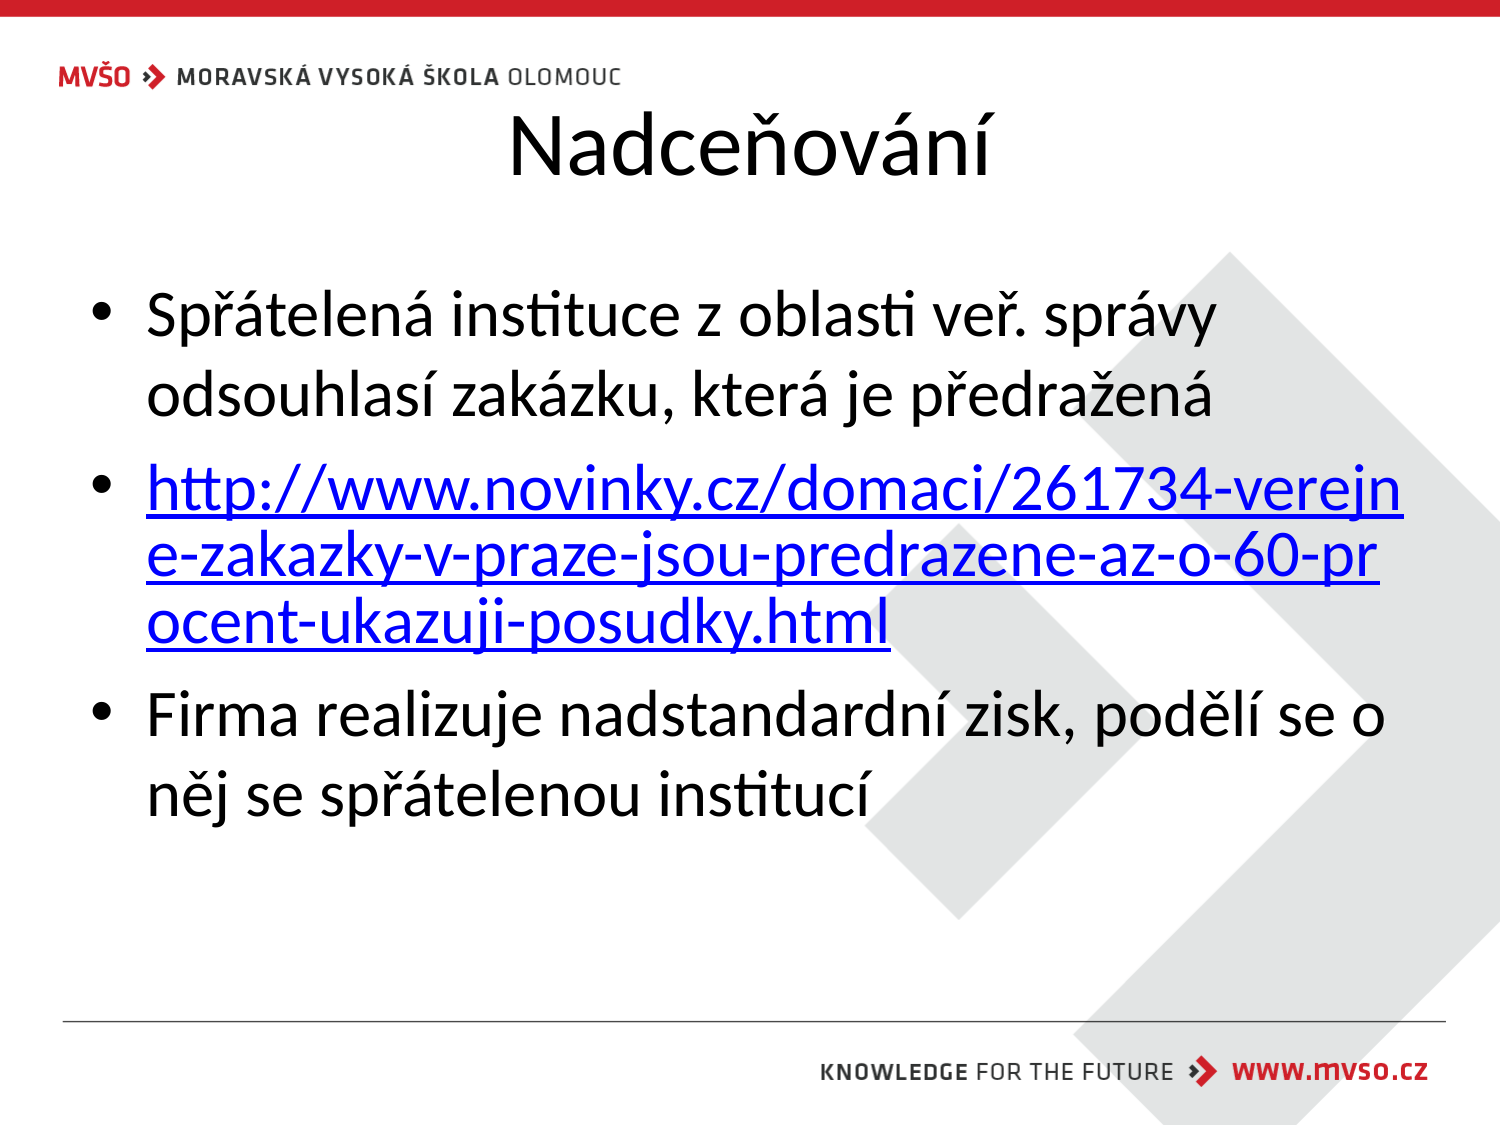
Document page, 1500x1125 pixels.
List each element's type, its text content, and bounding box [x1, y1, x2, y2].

title Nadceňování [75, 45, 1425, 233]
picture [0, 0, 1500, 1125]
list Spřátelená instituce z oblasti veř. správy odsouhlasí zakázku, která je předražená http://www.novinky.cz/domaci/261734-verejne-zakazky-v-praze-jsou-predrazene-az-o-60-procent-ukazuji-posudky.html Firma realizuje nadstandardní zisk, podělí se o něj se spřátelenou institucí [75, 262, 1425, 1005]
